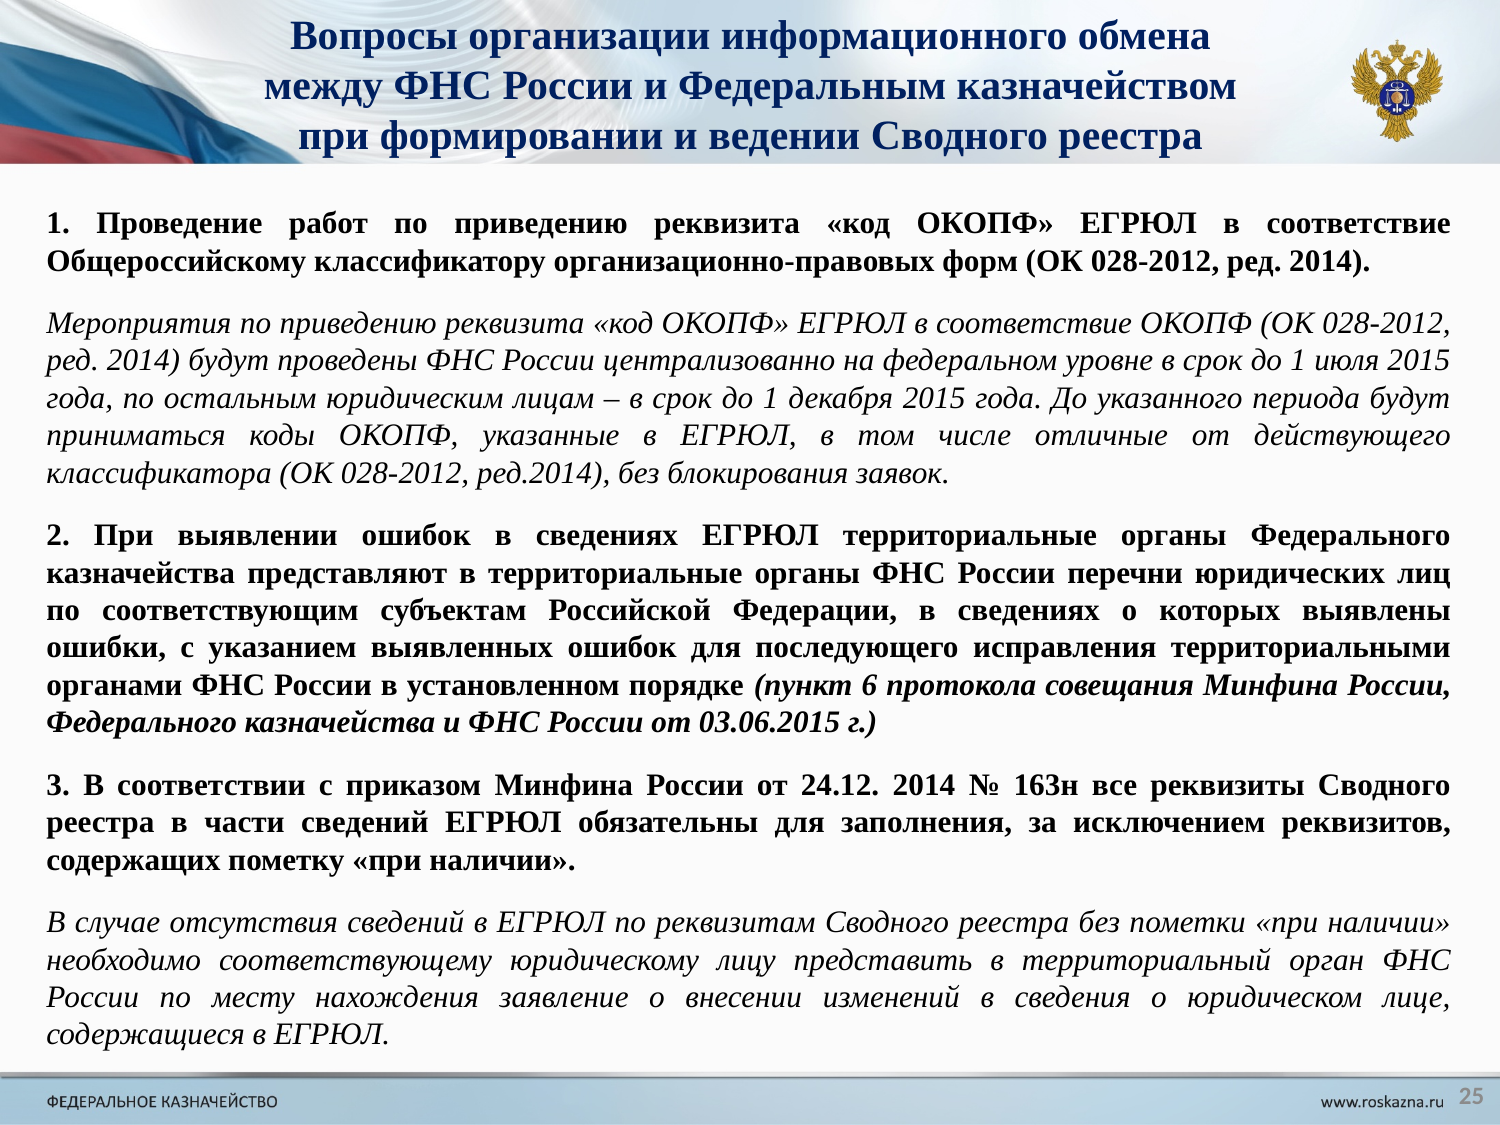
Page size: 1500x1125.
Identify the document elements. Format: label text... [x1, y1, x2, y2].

slide_number 25 [1149, 1065, 1500, 1125]
text_box 1. Проведение работ по приведению реквизита «код ОКОПФ» ЕГРЮЛ в соответствие Общероссийскому классификатору организационно-правовых форм (ОК 028-2012, ред. 2014). Мероприятия по приведению реквизита «код ОКОПФ» ЕГРЮЛ в соответствие ОКОПФ (ОК 028-2012, ред. 2014) будут проведены ФНС России централизованно на федеральном уровне в срок до 1 июля 2015 года, по остальным юридическим лицам – в срок до 1 декабря 2015 года. До указанного периода будут приниматься коды ОКОПФ, указанные в ЕГРЮЛ, в том числе отличные от действующего классификатора (ОК 028-2012, ред.2014), без блокирования заявок. 2. При выявлении ошибок в сведениях ЕГРЮЛ территориальные органы Федерального казначейства представляют в территориальные органы ФНС России перечни юридических лиц по соответствующим субъектам Российской Федерации, в сведениях о которых выявлены ошибки, с указанием выявленных ошибок для последующего исправления территориальными органами ФНС России в установленном порядке (пункт 6 протокола совещания Минфина России, Федерального казначейства и ФНС России от 03.06.2015 г.) 3. В соответствии с приказом Минфина России от 24.12. 2014 № 163н все реквизиты Сводного реестра в части сведений ЕГРЮЛ обязательны для заполнения, за исключением реквизитов, содержащих пометку «при наличии». В случае отсутствия сведений в ЕГРЮЛ по реквизитам Сводного реестра без пометки «при наличии» необходимо соответствующему юридическому лицу представить в территориальный орган ФНС России по месту нахождения заявление о внесении изменений в сведения о юридическом лице, содержащиеся в ЕГРЮЛ. [25, 142, 1467, 1059]
text_box Вопросы организации информационного обмена между ФНС России и Федеральным казначейством при формировании и ведении Сводного реестра [159, 0, 1353, 142]
picture [0, 0, 1500, 1125]
